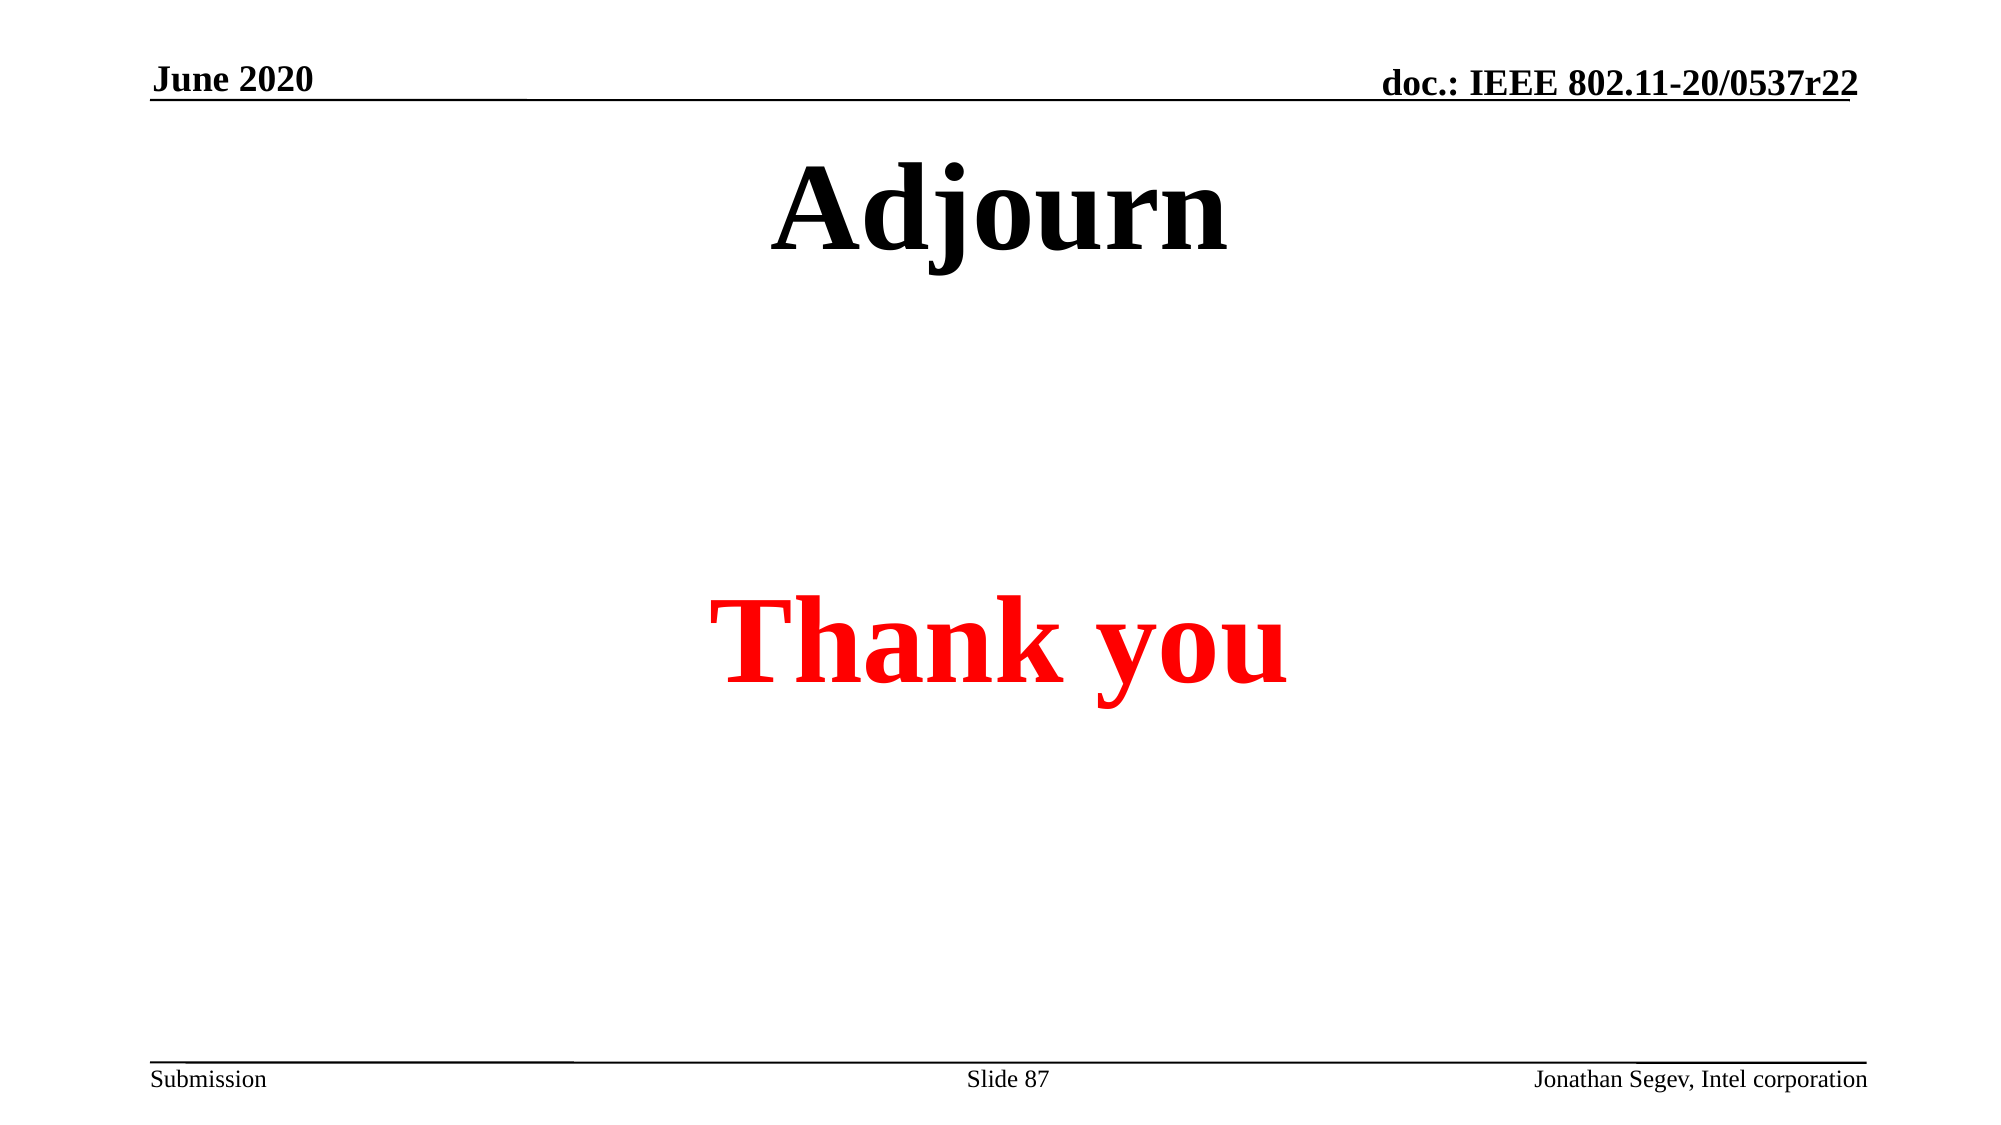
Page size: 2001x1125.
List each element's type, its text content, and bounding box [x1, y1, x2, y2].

list Thank you [149, 324, 1850, 1000]
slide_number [152, 54, 563, 100]
title Adjourn [149, 112, 1850, 288]
footer Jonathan Segev, Intel corporation [1171, 1061, 1869, 1093]
slide_number Slide 87 [950, 1061, 1067, 1123]
